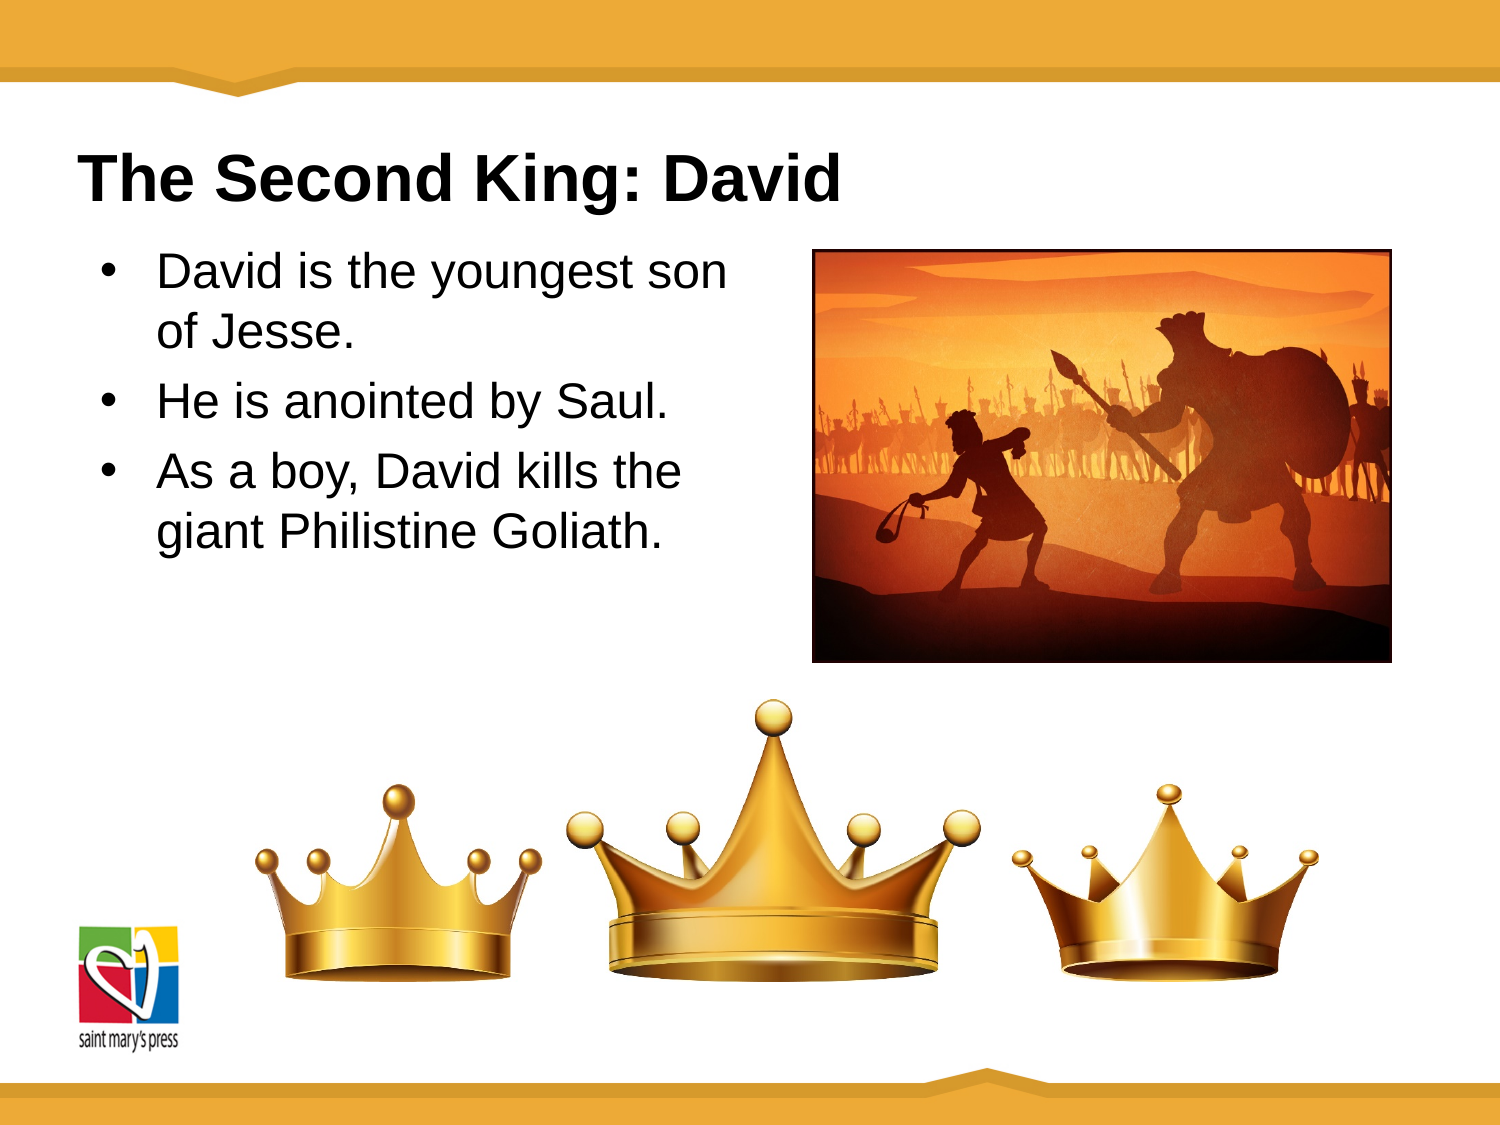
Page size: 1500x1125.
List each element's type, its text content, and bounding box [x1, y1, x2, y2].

list David is the youngest son of Jesse. He is anointed by Saul. As a boy, David kills the giant Philistine Goliath. [84, 231, 788, 763]
picture [0, 0, 1500, 1125]
title The Second King: David [62, 112, 1450, 238]
